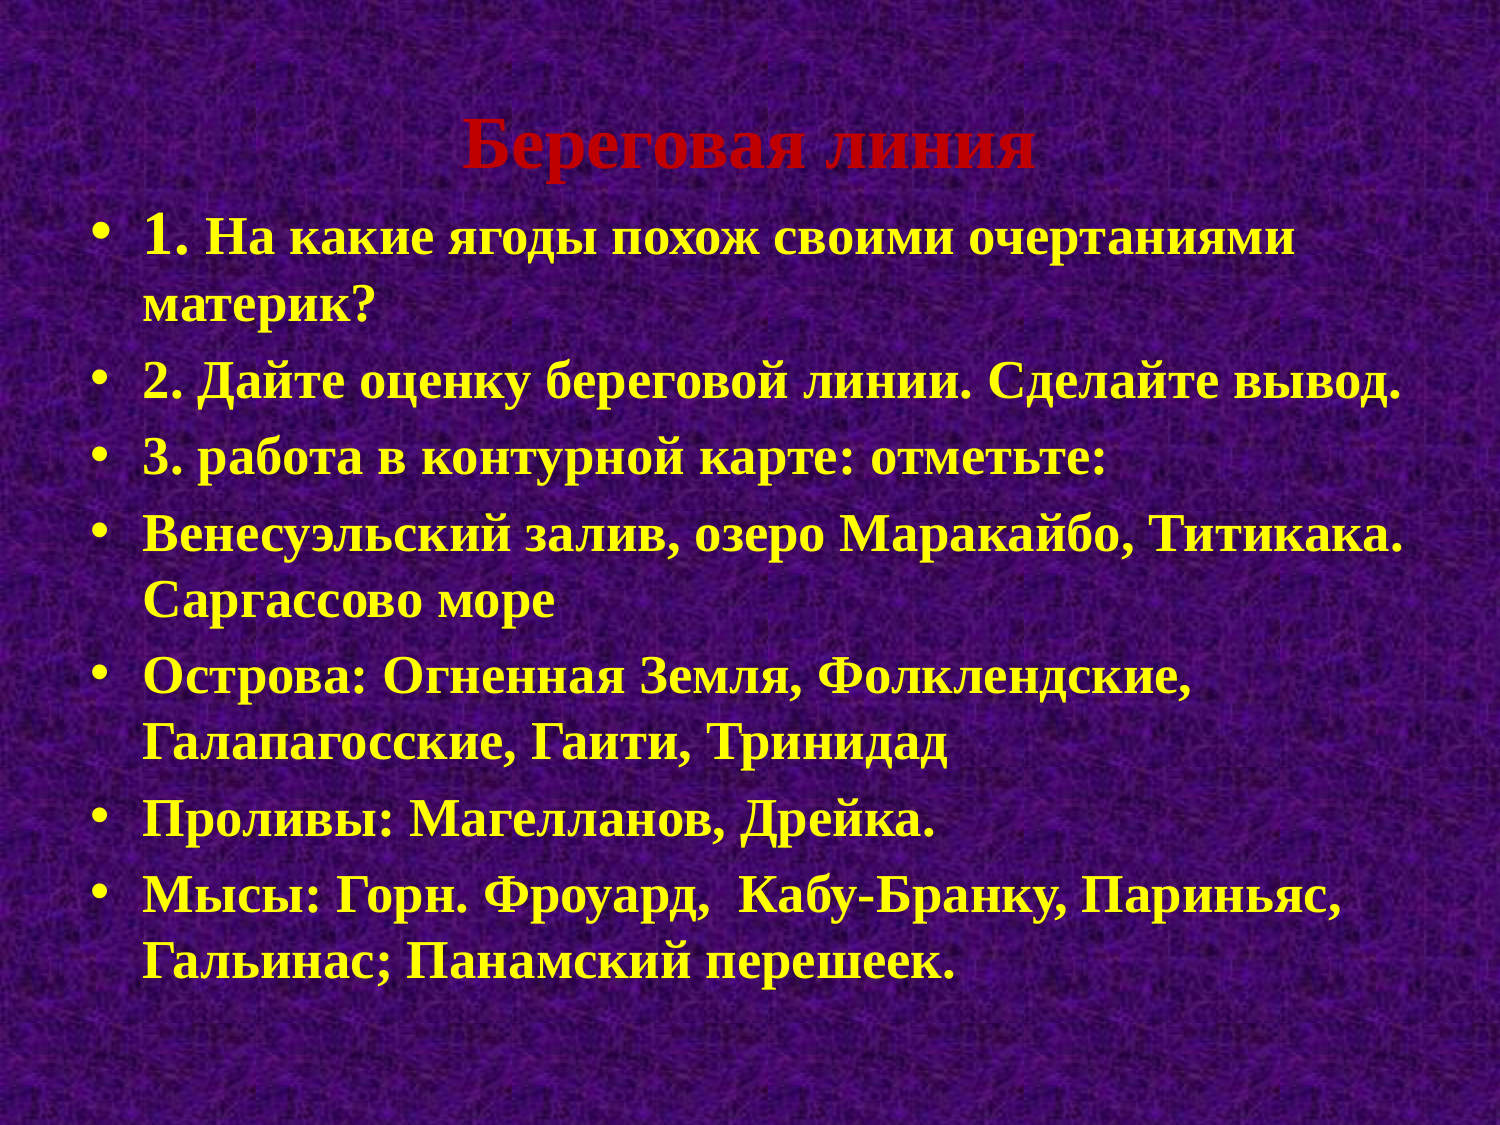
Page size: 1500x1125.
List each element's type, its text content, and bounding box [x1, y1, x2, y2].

picture [0, 0, 1500, 1125]
list 1. На какие ягоды похож своими очертаниями материк? 2. Дайте оценку береговой линии. Сделайте вывод. 3. работа в контурной карте: отметьте: Венесуэльский залив, озеро Маракайбо, Титикака. Саргассово море Острова: Огненная Земля, Фолклендские, Галапагосские, Гаити, Тринидад Проливы: Магелланов, Дрейка. Мысы: Горн. Фроуард, Кабу-Бранку, Париньяс, Гальинас; Панамский перешеек. [75, 184, 1425, 1071]
title Береговая линия [75, 45, 1425, 184]
